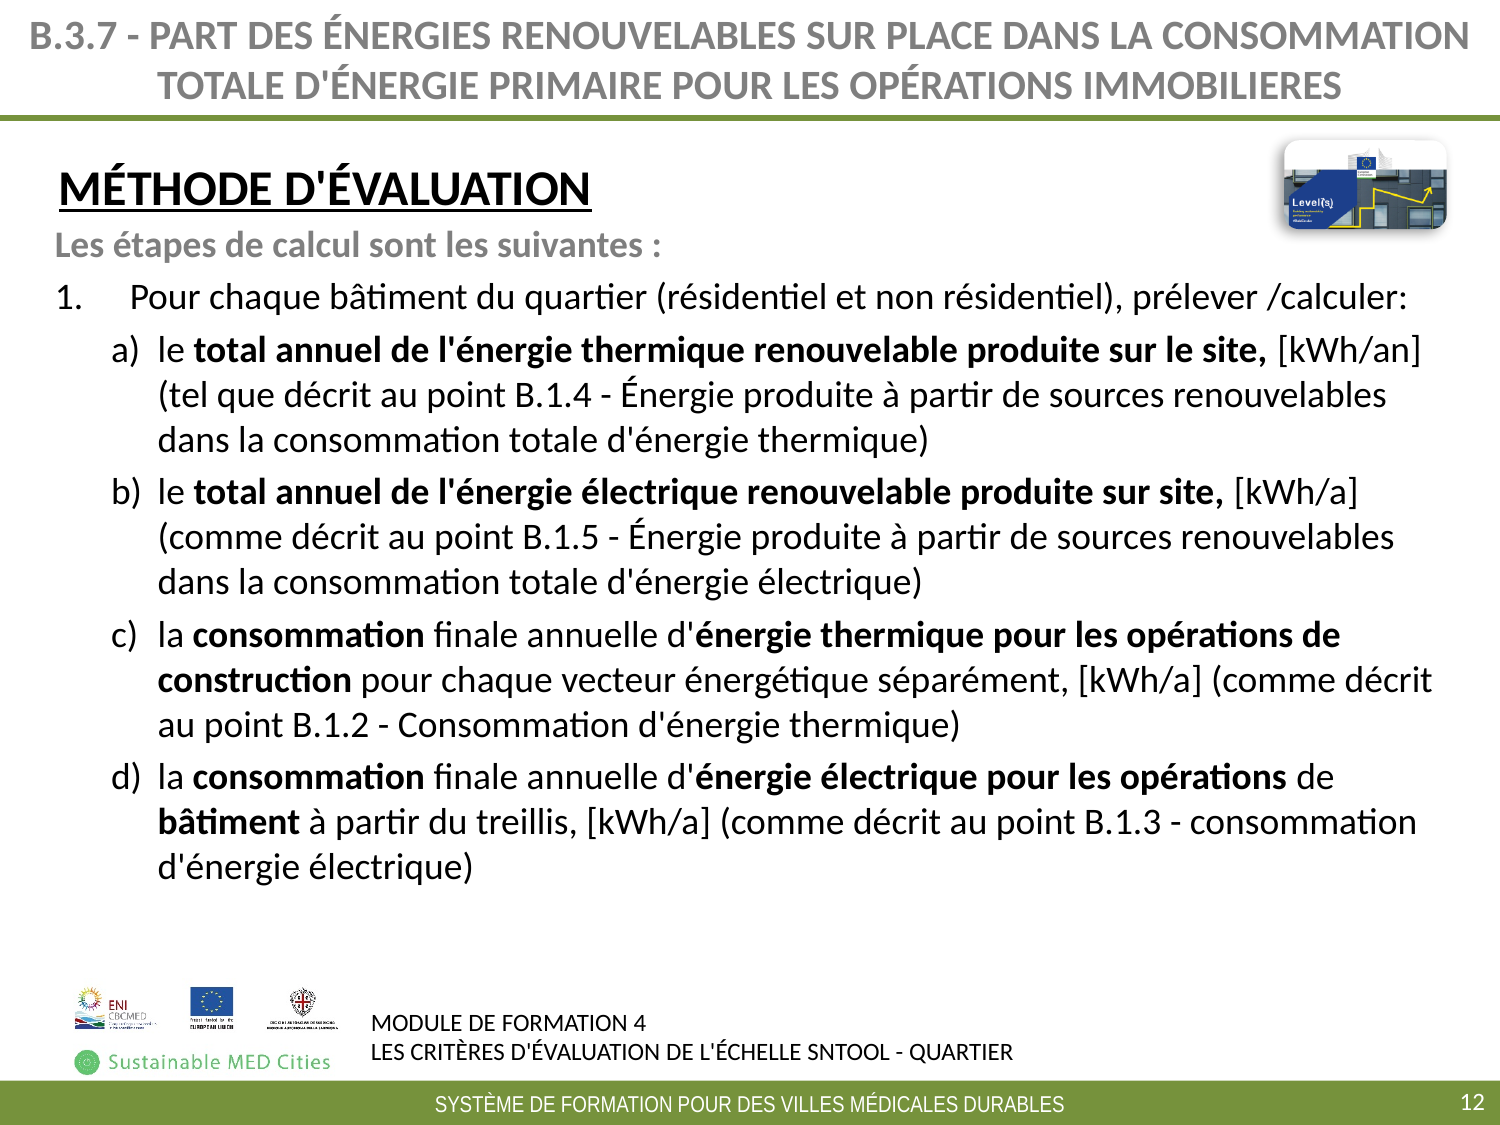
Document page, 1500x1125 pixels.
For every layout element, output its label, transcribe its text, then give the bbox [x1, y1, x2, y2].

text_box Les étapes de calcul sont les suivantes : Pour chaque bâtiment du quartier (résidentiel et non résidentiel), prélever /calculer: le total annuel de l'énergie thermique renouvelable produite sur le site, [kWh/an] (tel que décrit au point B.1.4 - Énergie produite à partir de sources renouvelables dans la consommation totale d'énergie thermique) le total annuel de l'énergie électrique renouvelable produite sur site, [kWh/a] (comme décrit au point B.1.5 - Énergie produite à partir de sources renouvelables dans la consommation totale d'énergie électrique) la consommation finale annuelle d'énergie thermique pour les opérations de construction pour chaque vecteur énergétique séparément, [kWh/a] (comme décrit au point B.1.2 - Consommation d'énergie thermique) la consommation finale annuelle d'énergie électrique pour les opérations de bâtiment à partir du treillis, [kWh/a] (comme décrit au point B.1.3 - consommation d'énergie électrique) [39, 212, 1480, 487]
slide_number ‹#› [1149, 1078, 1500, 1123]
picture [62, 978, 356, 1080]
title B.3.7 - PART DES ÉNERGIES RENOUVELABLES SUR PLACE DANS LA CONSOMMATION TOTALE D'ÉNERGIE PRIMAIRE POUR LES OPÉRATIONS IMMOBILIERES [0, 0, 1500, 117]
text_box MÉTHODE D'ÉVALUATION [43, 147, 1281, 235]
picture [1284, 139, 1447, 230]
